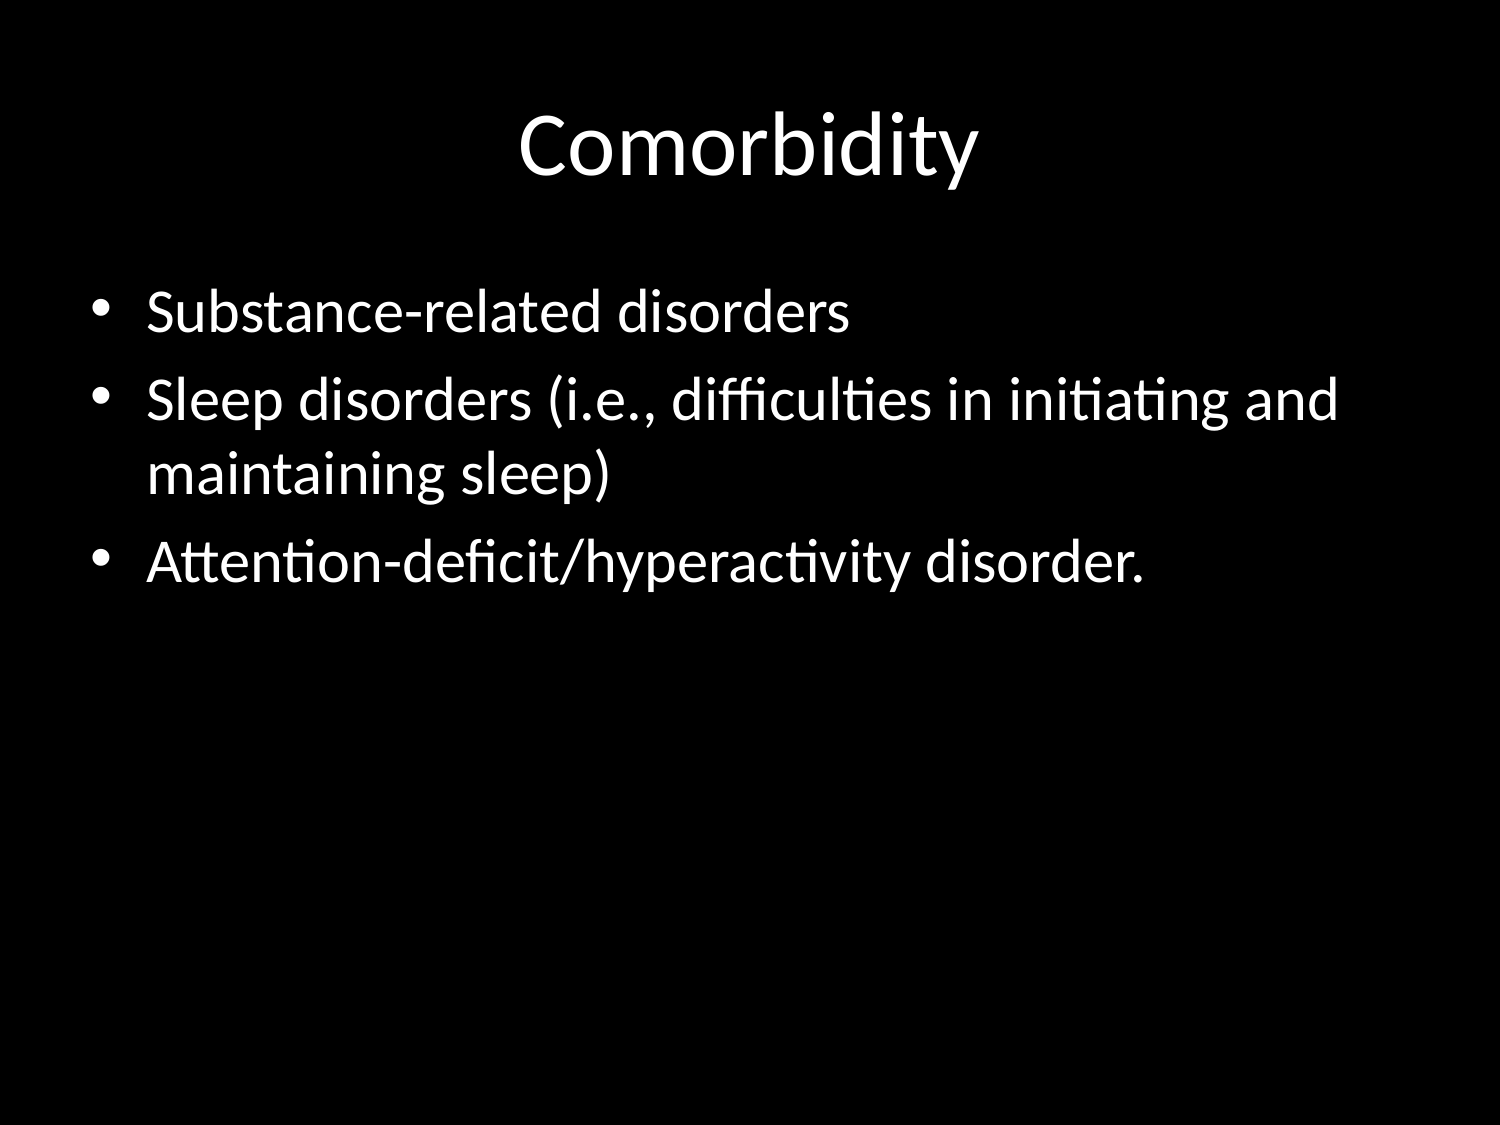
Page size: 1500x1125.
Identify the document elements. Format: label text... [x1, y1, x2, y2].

title Comorbidity [75, 45, 1425, 233]
list Substance-related disorders Sleep disorders (i.e., difficulties in initiating and maintaining sleep) Attention-deficit/hyperactivity disorder. [75, 262, 1425, 1005]
